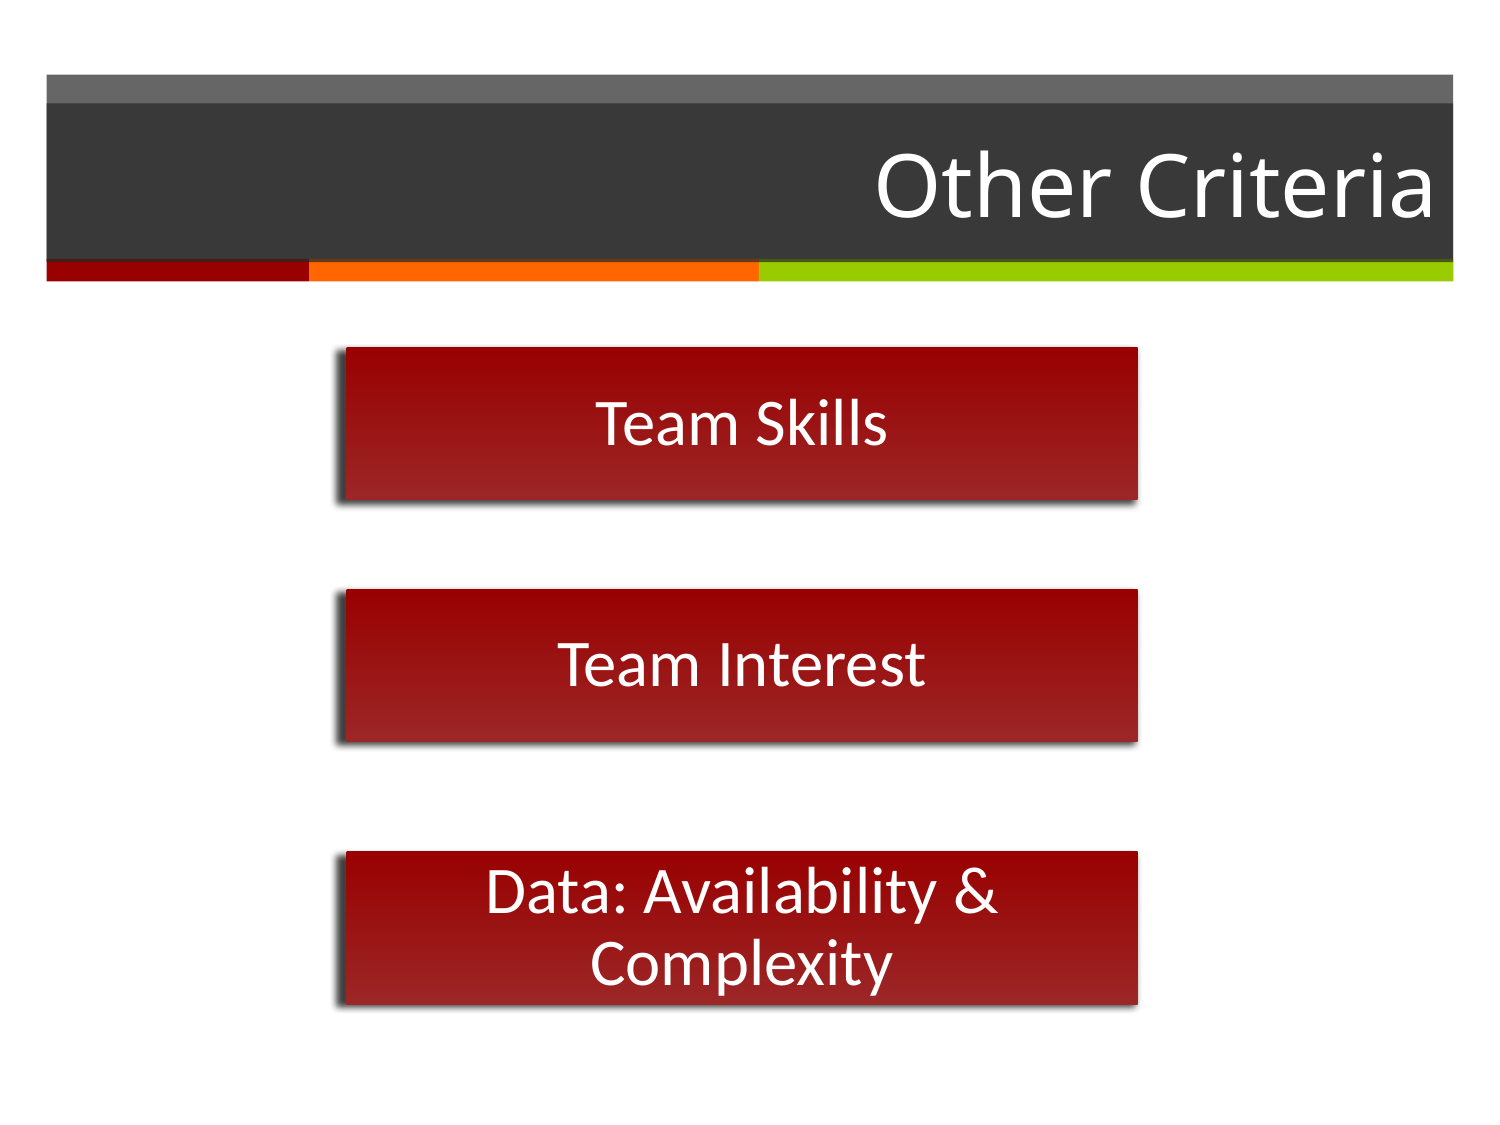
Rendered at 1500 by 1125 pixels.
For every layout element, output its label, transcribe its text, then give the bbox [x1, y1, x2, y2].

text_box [346, 851, 1139, 1005]
title Other Criteria [46, 103, 1454, 263]
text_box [346, 588, 1139, 743]
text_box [346, 346, 1139, 501]
